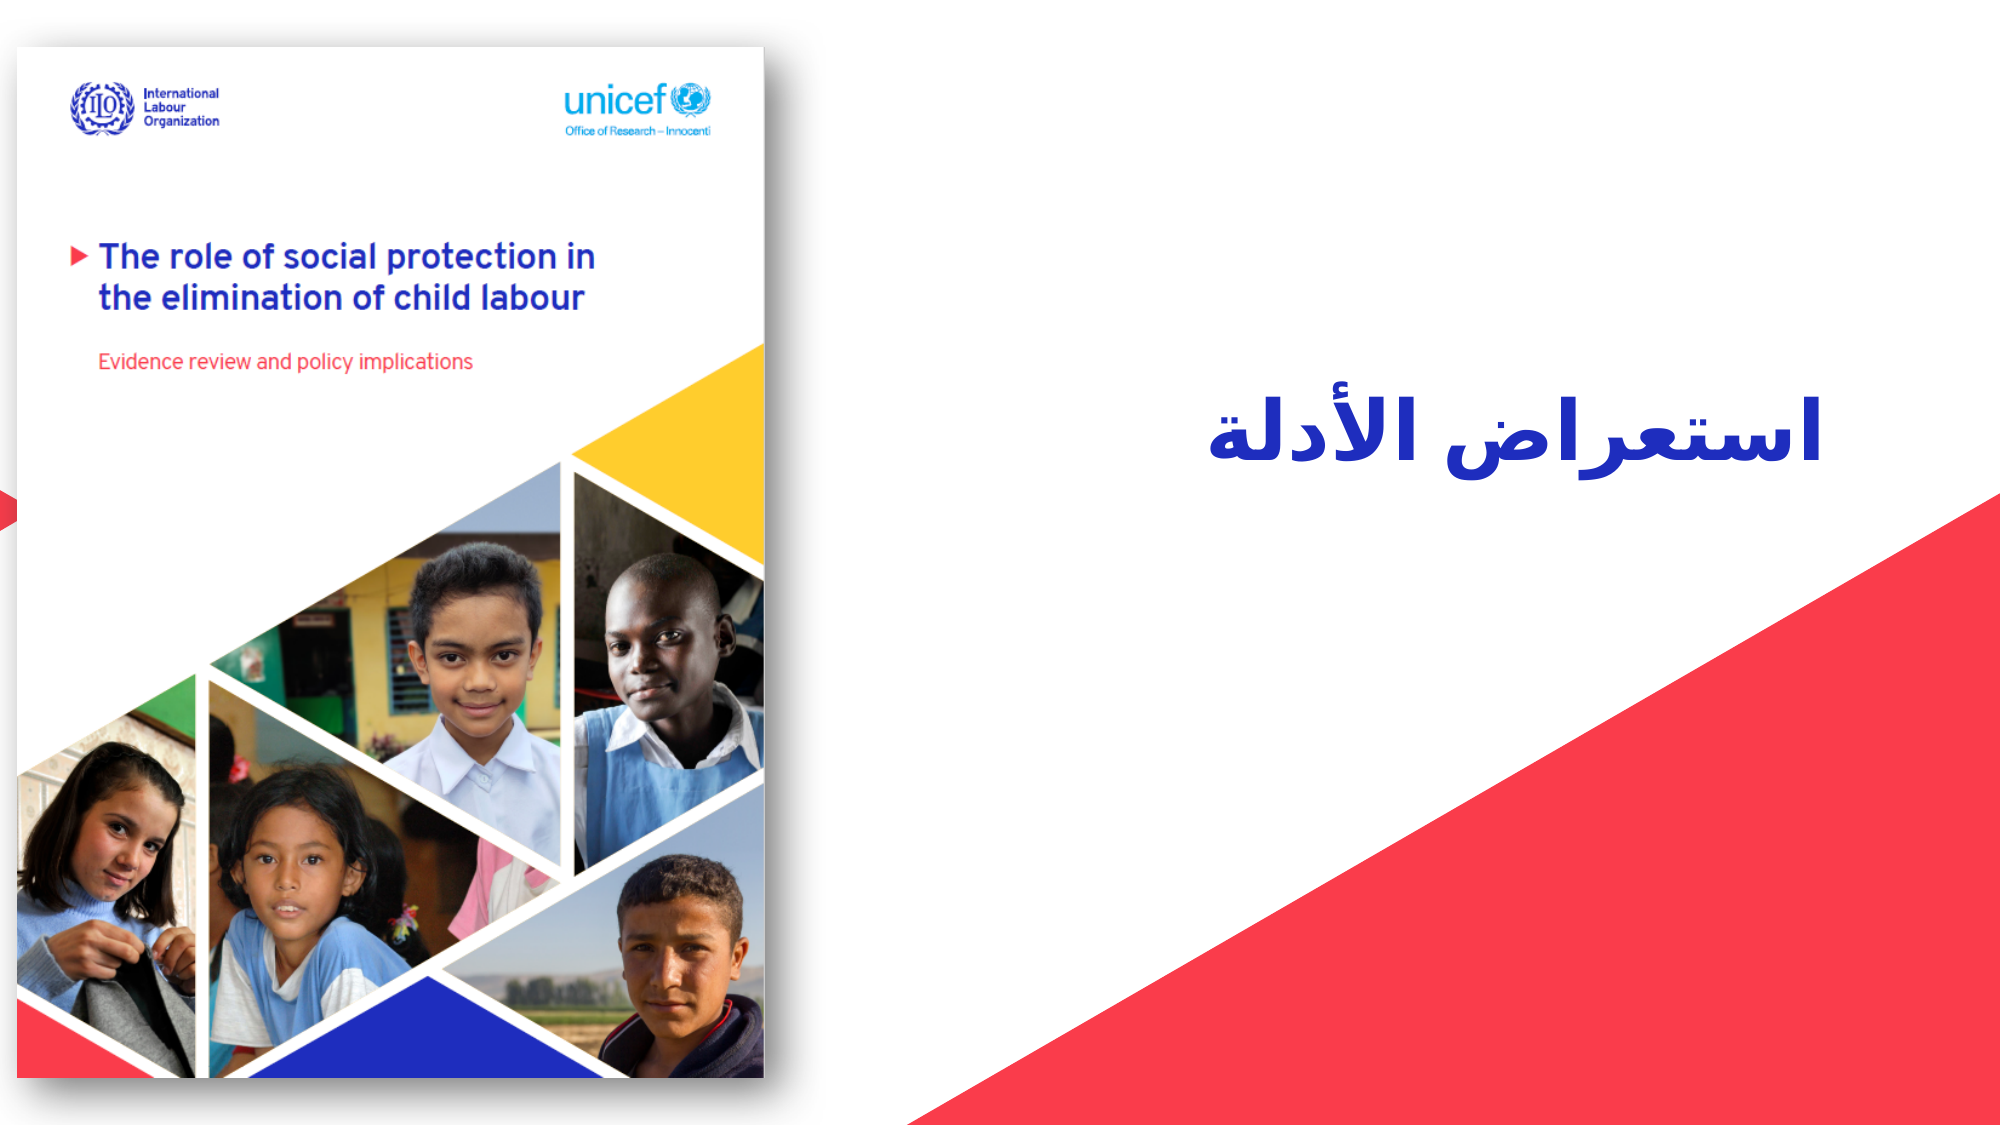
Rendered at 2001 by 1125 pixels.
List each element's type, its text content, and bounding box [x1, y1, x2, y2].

title استعراض الأدلة [814, 388, 1827, 489]
picture [16, 47, 765, 1078]
